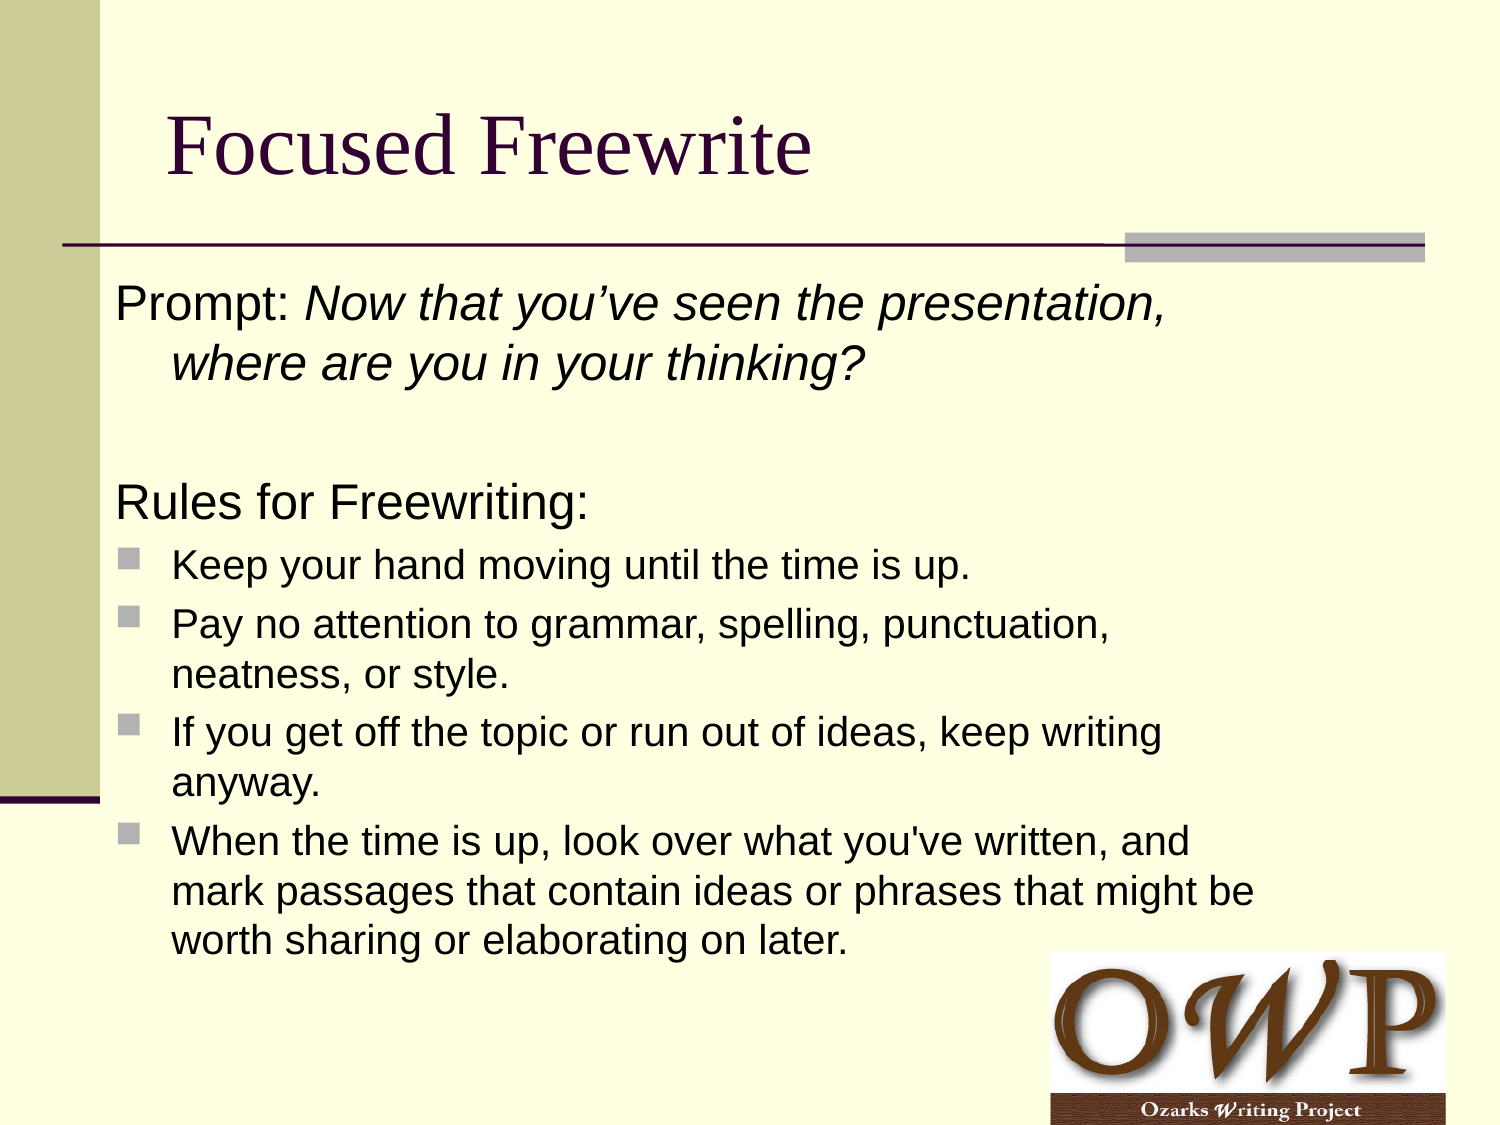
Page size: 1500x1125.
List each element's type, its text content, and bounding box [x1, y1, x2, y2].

title Focused Freewrite [149, 45, 1426, 234]
picture [1049, 951, 1446, 1125]
list Prompt: Now that you’ve seen the presentation, where are you in your thinking? Rules for Freewriting: Keep your hand moving until the time is up. Pay no attention to grammar, spelling, punctuation, neatness, or style. If you get off the topic or run out of ideas, keep writing anyway. When the time is up, look over what you've written, and mark passages that contain ideas or phrases that might be worth sharing or elaborating on later. [99, 262, 1301, 751]
